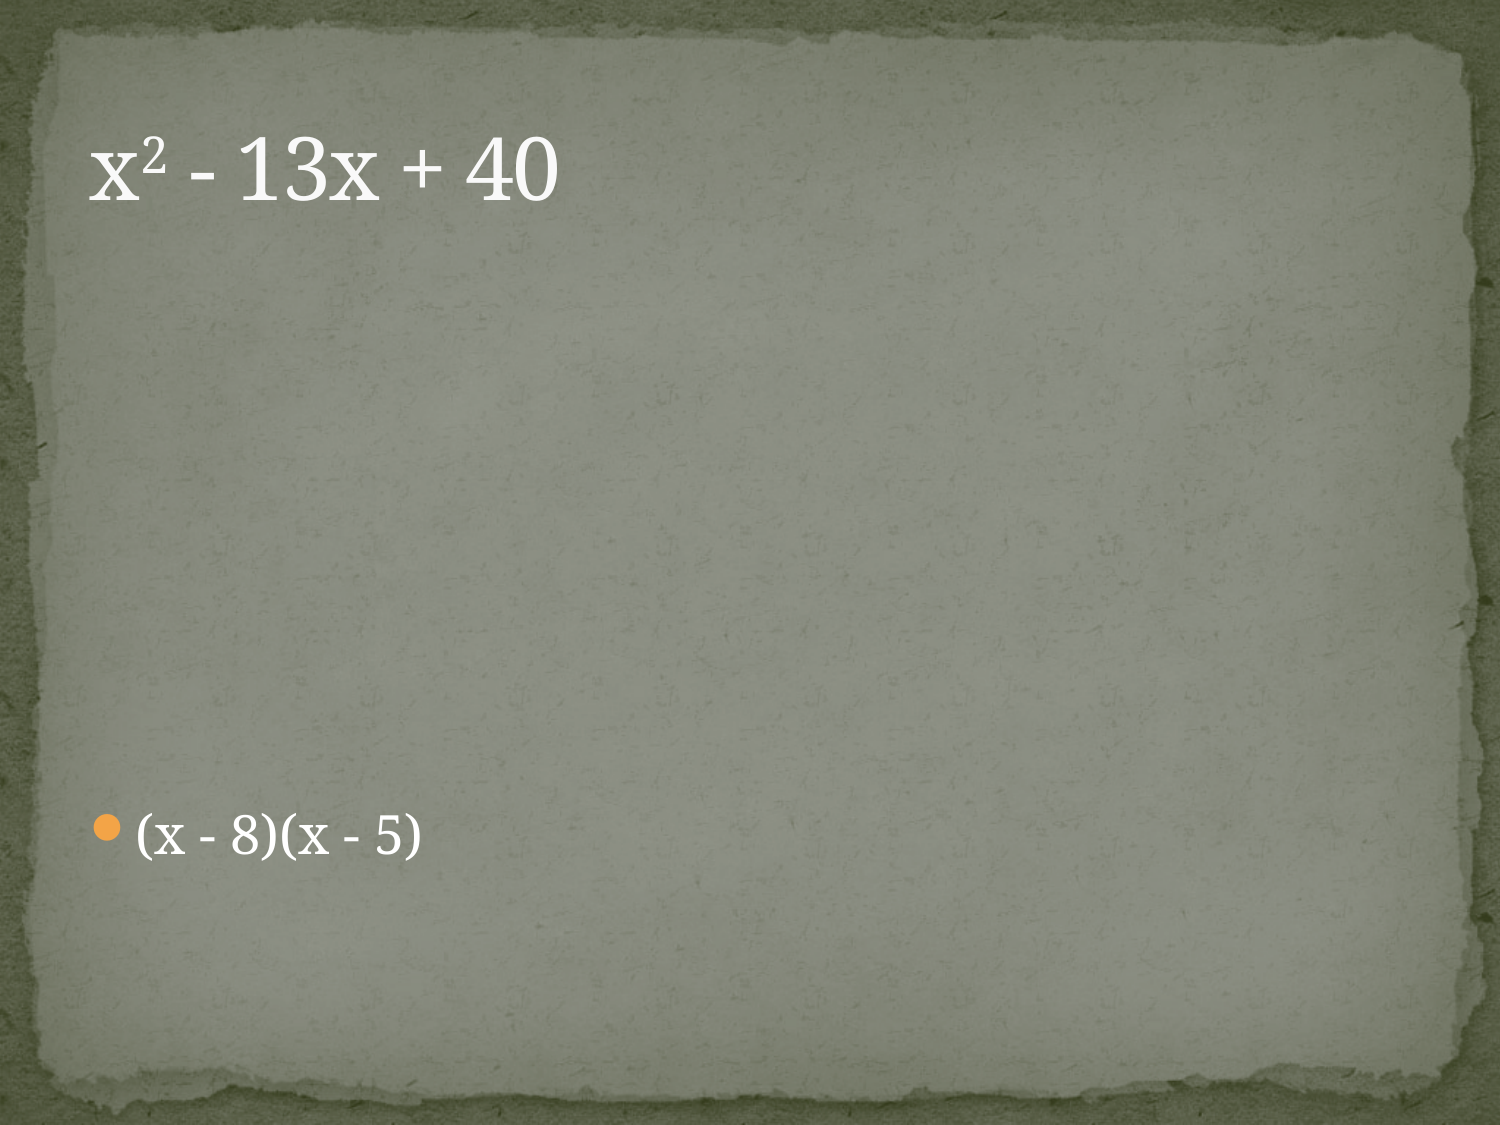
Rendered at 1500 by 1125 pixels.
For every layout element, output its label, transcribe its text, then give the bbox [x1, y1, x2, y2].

title x2 - 13x + 40 [74, 24, 1425, 225]
list (x - 8)(x - 5) [75, 249, 1425, 1000]
